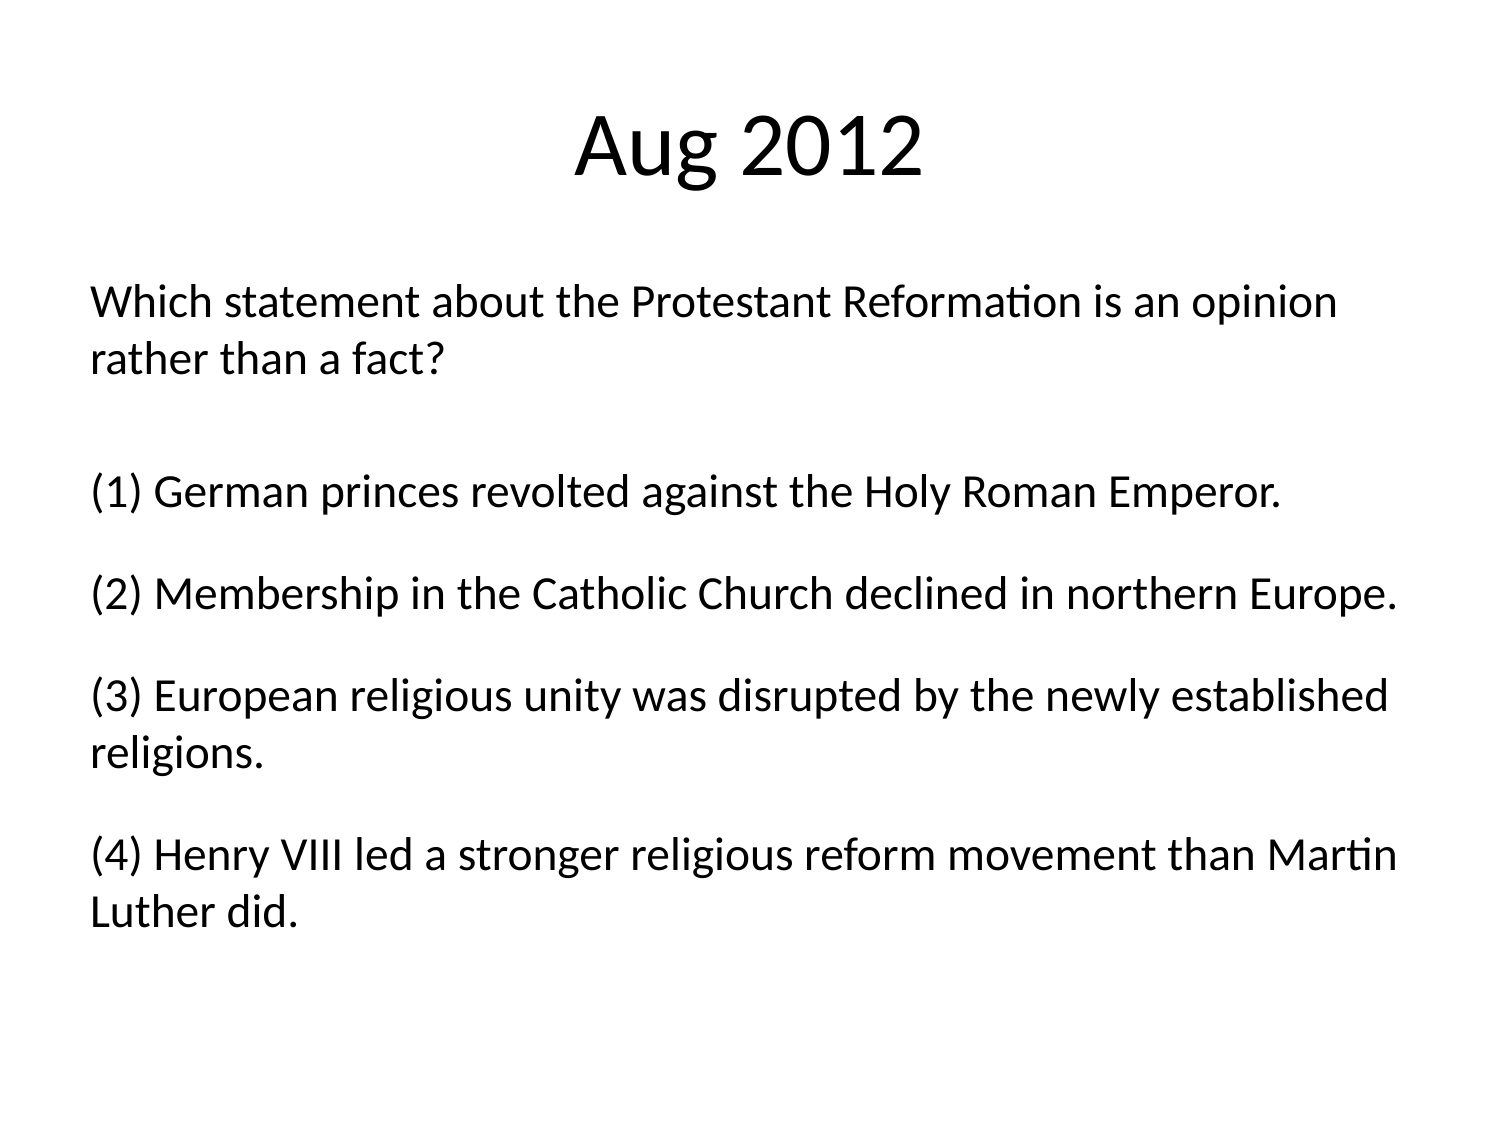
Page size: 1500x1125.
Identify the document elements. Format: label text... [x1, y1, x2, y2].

title Aug 2012 [75, 45, 1425, 233]
list Which statement about the Protestant Reformation is an opinion rather than a fact? (1) German princes revolted against the Holy Roman Emperor. (2) Membership in the Catholic Church declined in northern Europe. (3) European religious unity was disrupted by the newly established religions. (4) Henry VIII led a stronger religious reform movement than Martin Luther did. [75, 262, 1425, 1005]
